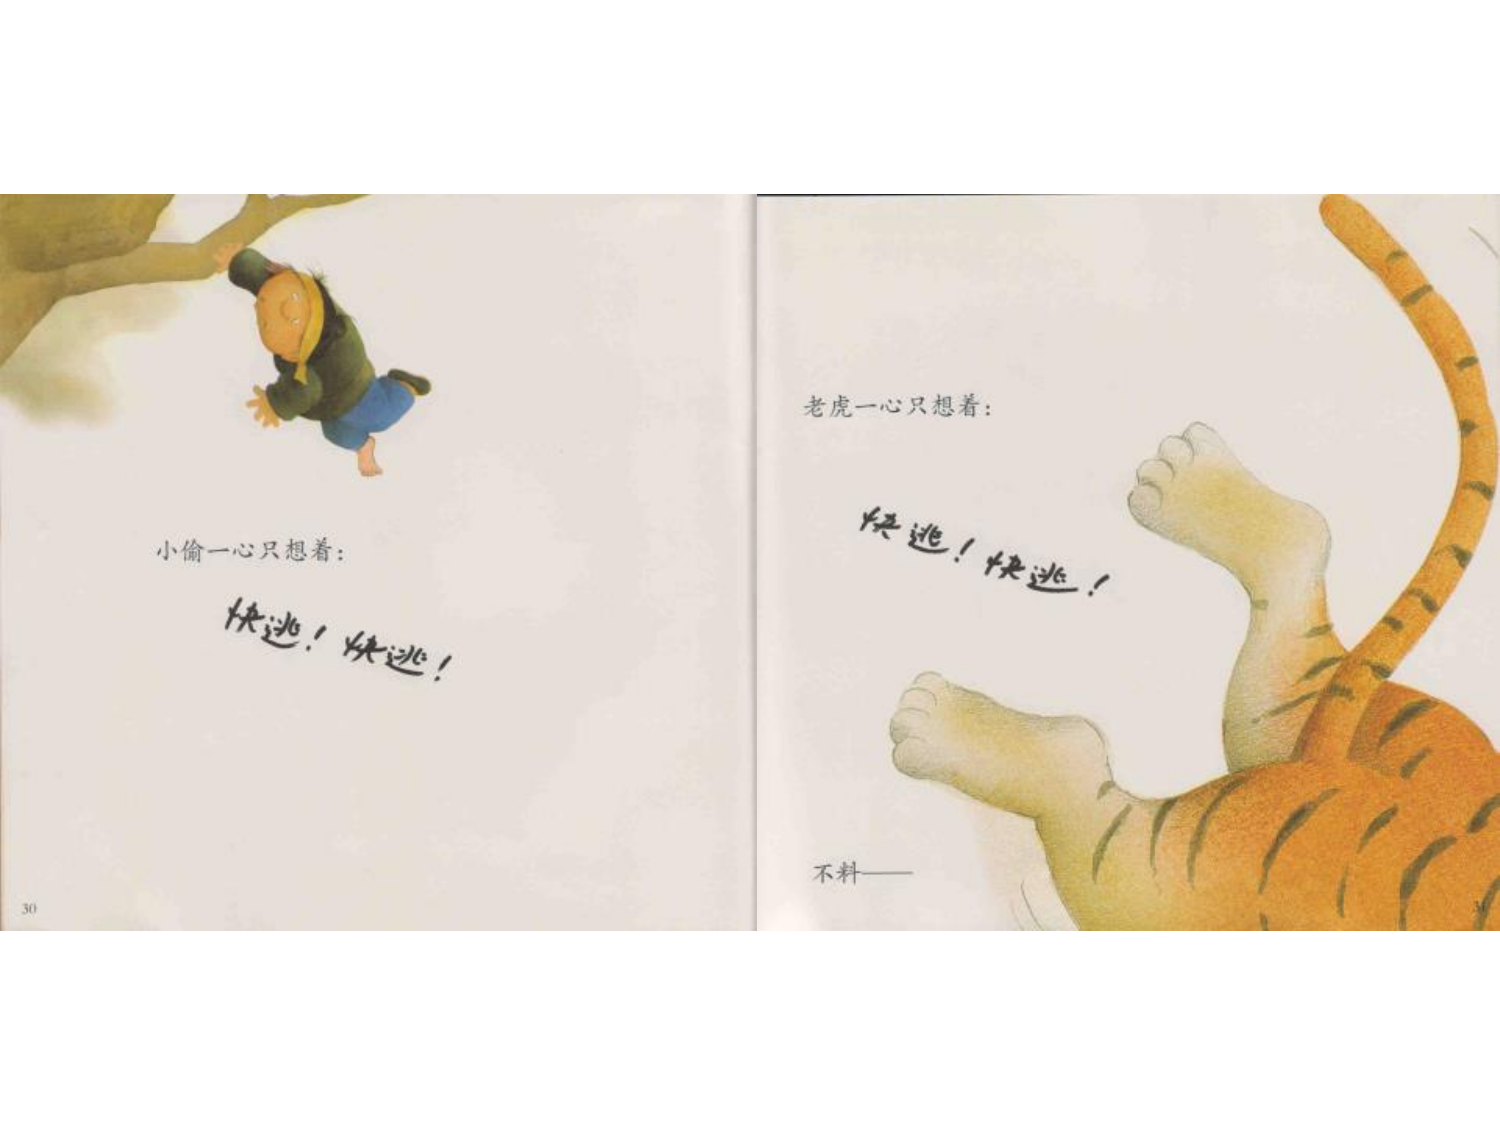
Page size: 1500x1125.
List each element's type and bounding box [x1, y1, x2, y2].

picture [0, 194, 1500, 931]
